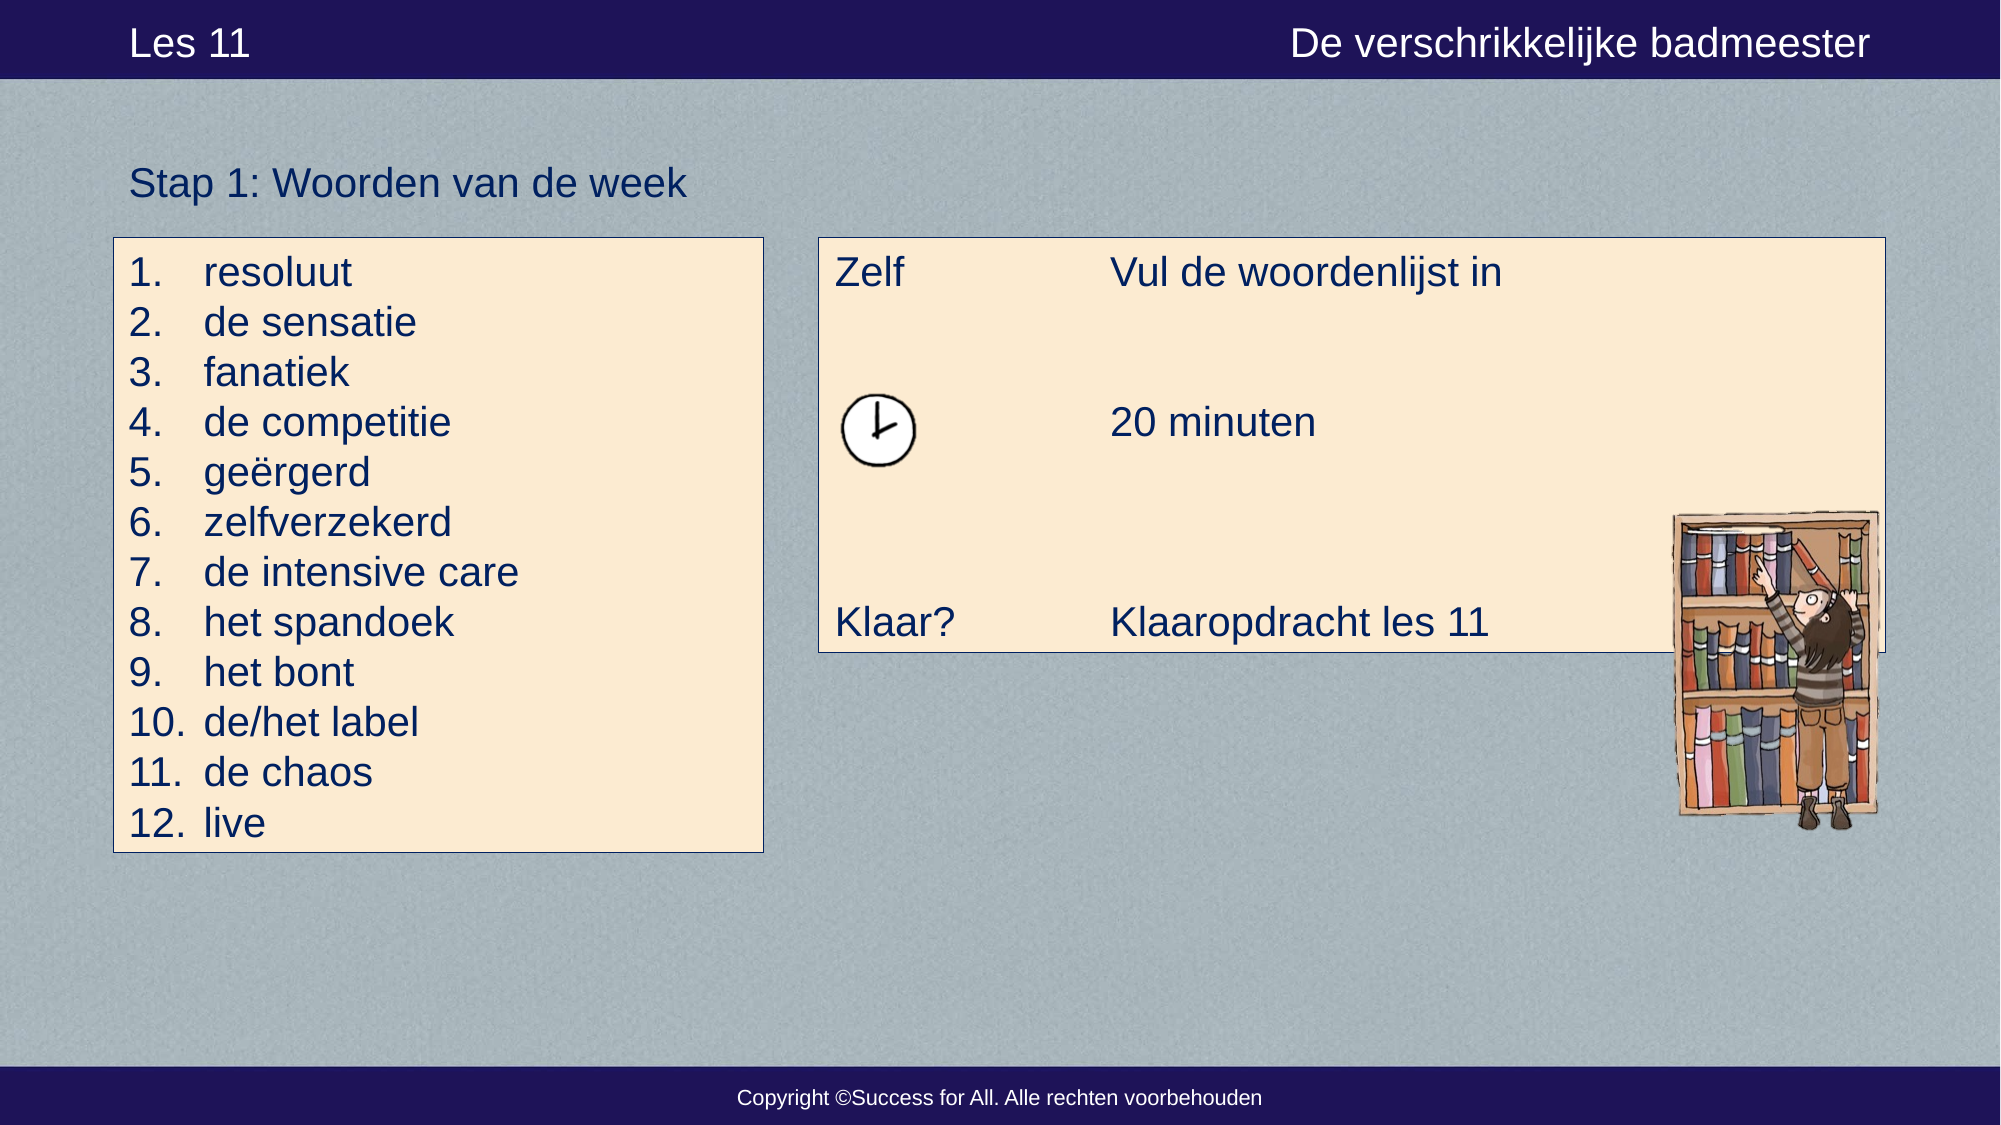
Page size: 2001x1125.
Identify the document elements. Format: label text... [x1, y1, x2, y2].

text_box De verschrikkelijke badmeester [999, 8, 1886, 73]
text_box Les 11 [114, 8, 354, 73]
picture [0, 0, 2001, 1125]
text_box Copyright ©Success for All. Alle rechten voorbehouden [0, 1076, 2000, 1125]
text_box resoluut de sensatie fanatiek de competitie geërgerd zelfverzekerd de intensive care het spandoek het bont de/het label de chaos live [113, 237, 764, 853]
text_box Zelf Vul de woordenlijst in 20 minuten Klaar? Klaaropdracht les 11 [818, 237, 1886, 653]
text_box Stap 1: Woorden van de week [113, 148, 1635, 214]
